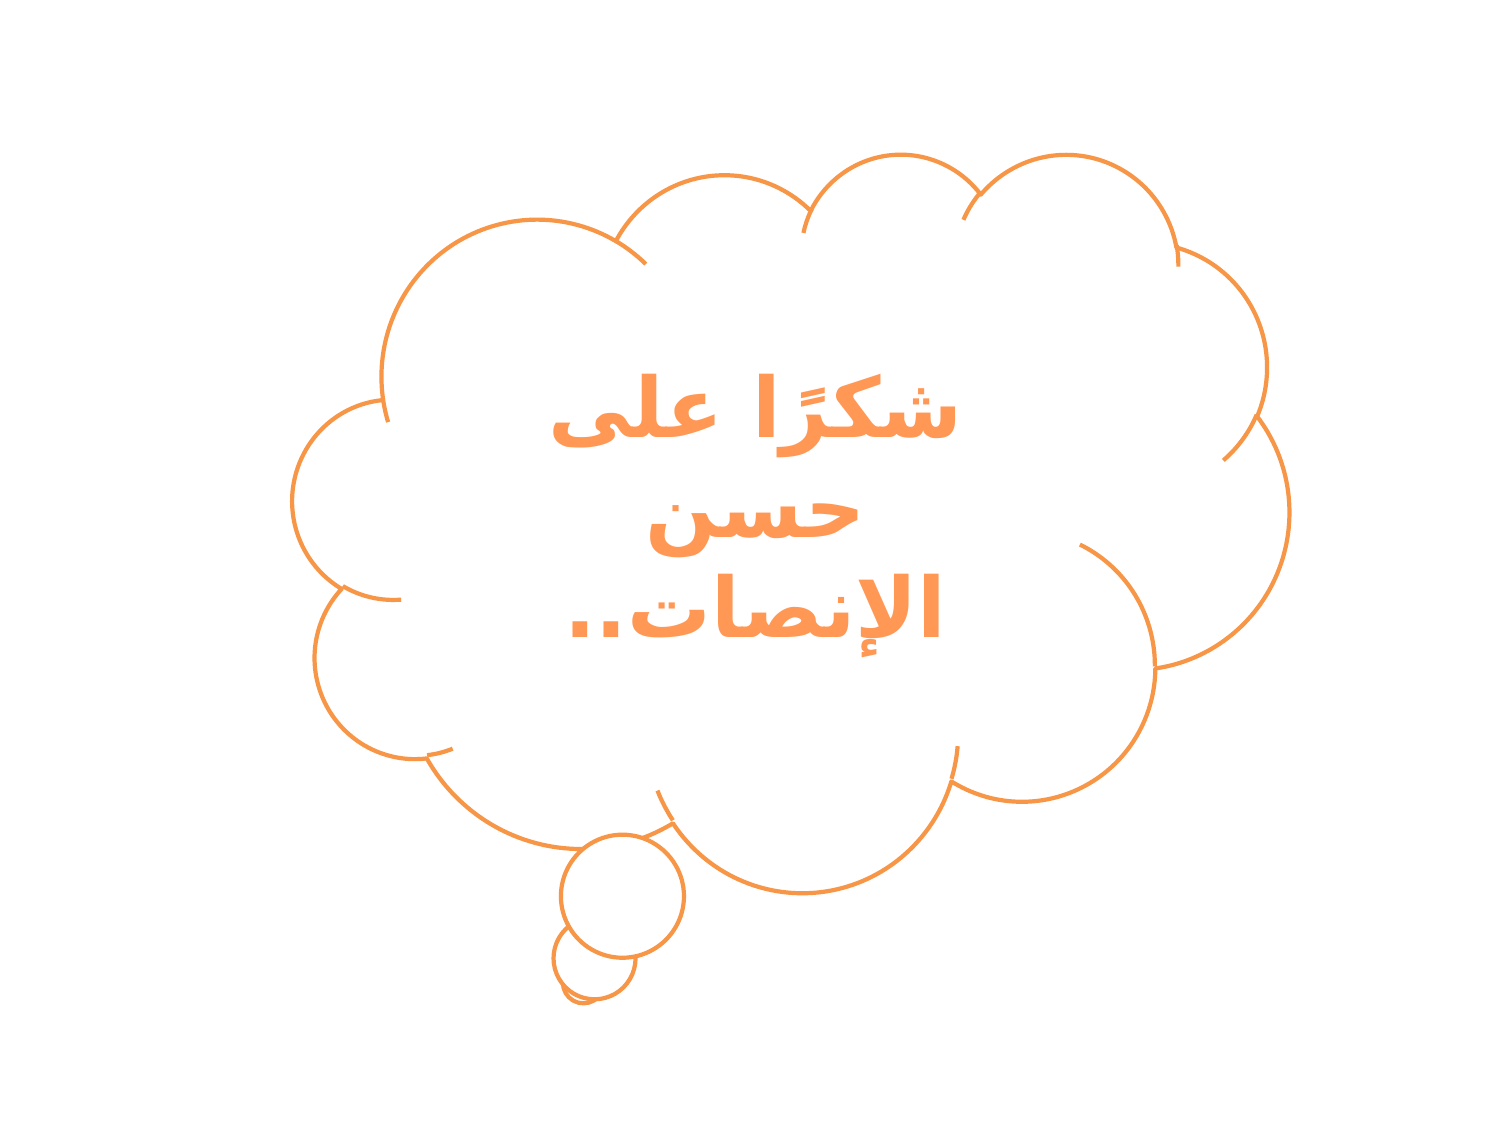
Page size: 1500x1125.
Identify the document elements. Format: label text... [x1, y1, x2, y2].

text_box شكرًا على حسن الإنصات.. [289, 152, 1292, 1006]
